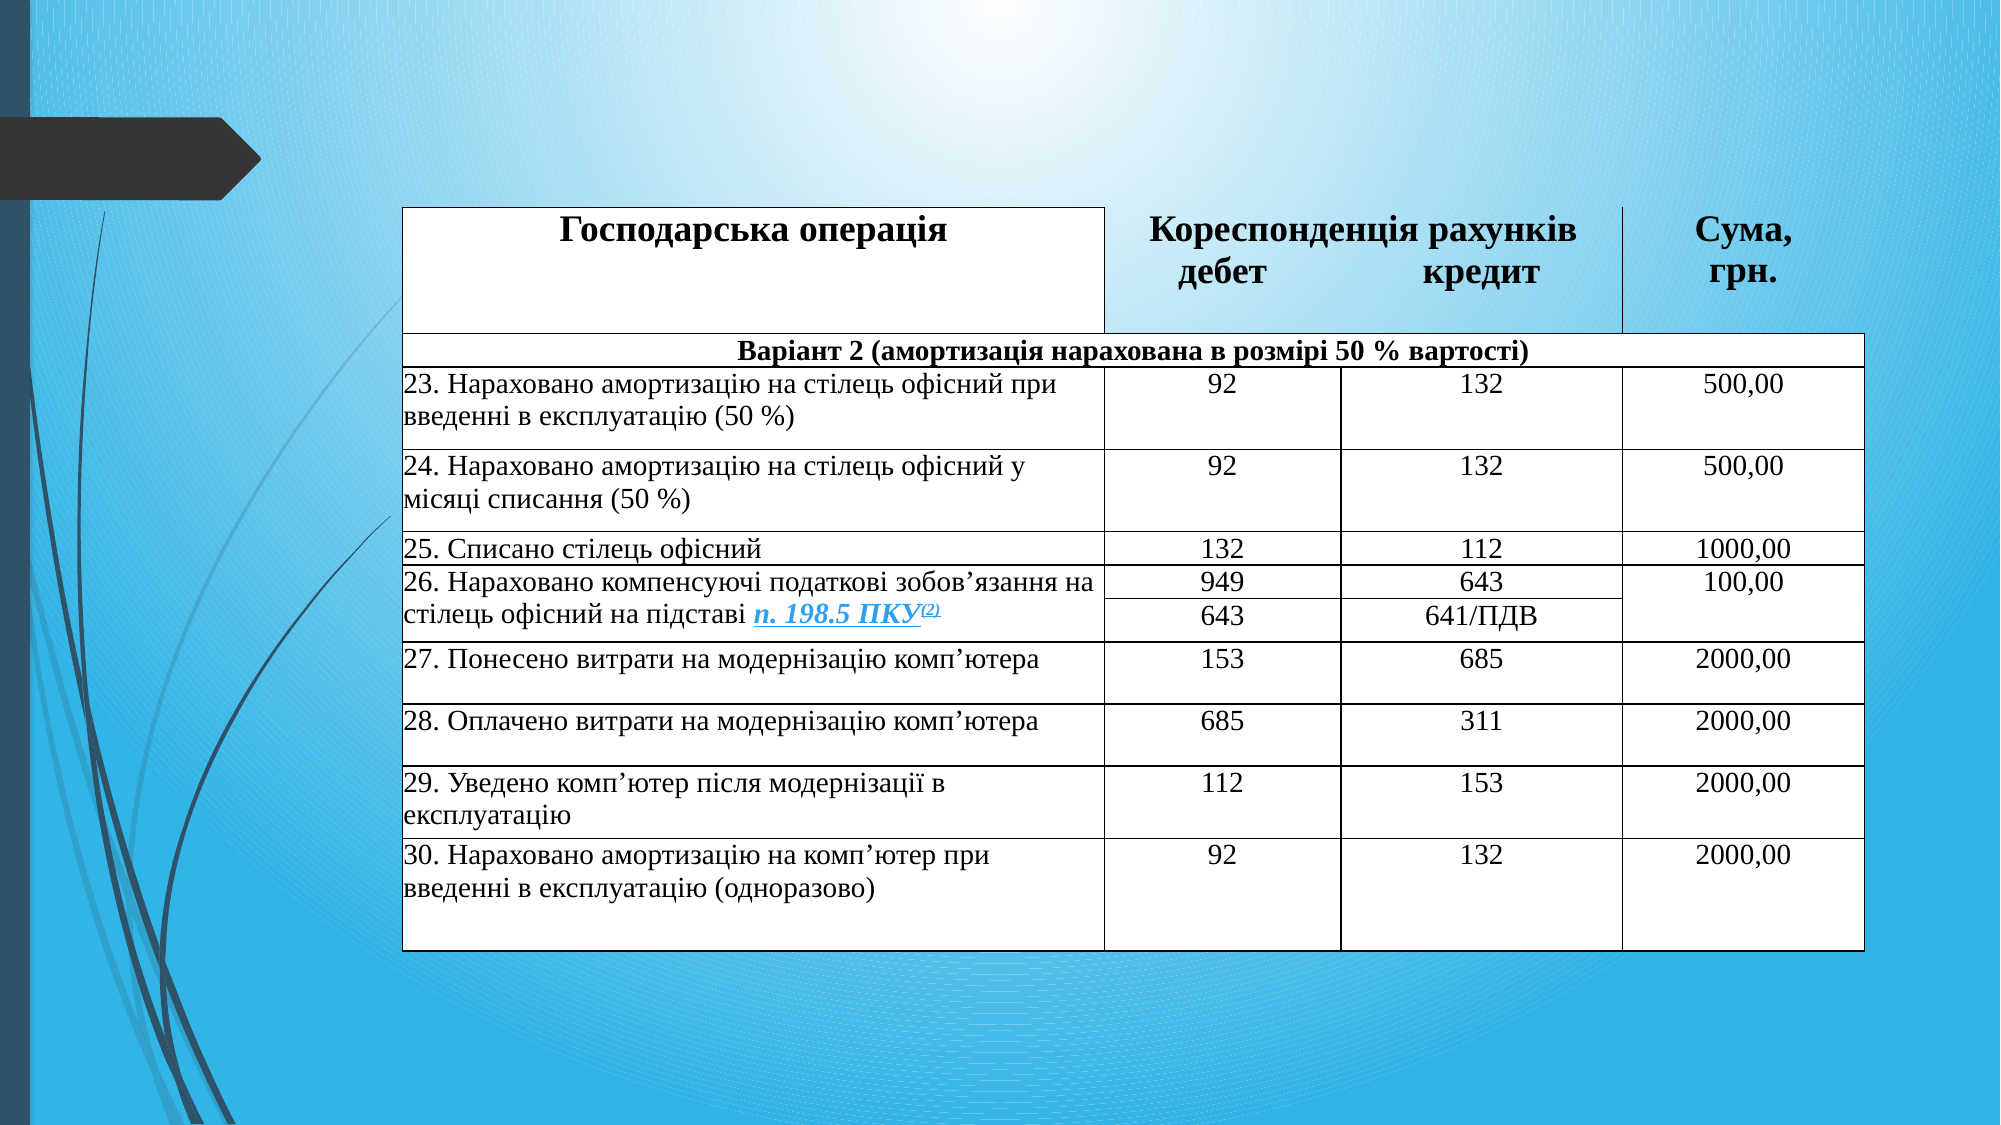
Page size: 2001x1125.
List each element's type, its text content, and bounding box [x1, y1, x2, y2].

table_cell 92 [1105, 450, 1340, 531]
table_cell 2000,00 [1623, 705, 1864, 765]
table_cell 500,00 [1623, 450, 1864, 531]
table_cell 153 [1342, 767, 1622, 838]
table_cell 949 [1105, 566, 1340, 598]
table_cell 92 [1105, 368, 1340, 449]
table_header Господарська операція [403, 208, 1104, 333]
table_cell 641/ПДВ [1342, 599, 1622, 641]
table_cell 643 [1342, 566, 1622, 598]
table_cell 25. Списано стілець офісний [403, 532, 1104, 564]
table_cell дебет [1105, 250, 1341, 333]
table_cell Варіант 2 (амортизація нарахована в розмірі 50 % вартості) [403, 334, 1864, 366]
table_cell 2000,00 [1623, 767, 1864, 838]
table_cell 2000,00 [1623, 643, 1864, 703]
table_cell 112 [1342, 532, 1622, 564]
table_header Сума, грн. [1623, 207, 1864, 333]
table_cell 28. Оплачено витрати на модернізацію комп’ютера [403, 705, 1104, 765]
table_cell 643 [1105, 599, 1340, 641]
table_cell 132 [1342, 450, 1622, 531]
table_cell 23. Нараховано амортизацію на стілець офісний при введенні в експлуатацію (50 %) [403, 368, 1104, 449]
table_cell 29. Уведено комп’ютер після модернізації в експлуатацію [403, 767, 1104, 838]
table_cell 27. Понесено витрати на модернізацію комп’ютера [403, 643, 1104, 703]
table_cell 26. Нараховано компенсуючі податкові зобов’язання на стілець офісний на підставі п. 198.5 ПКУ(2) [403, 566, 1104, 641]
table_cell 132 [1342, 368, 1622, 449]
table_cell 24. Нараховано амортизацію на стілець офісний у місяці списання (50 %) [403, 450, 1104, 531]
table_cell 132 [1105, 532, 1340, 564]
table_cell 500,00 [1623, 368, 1864, 449]
table_cell 1000,00 [1623, 532, 1864, 564]
table_cell кредит [1341, 250, 1622, 333]
table_cell 153 [1105, 643, 1340, 703]
table_cell 112 [1105, 767, 1340, 838]
table_header Кореспонденція рахунків [1105, 207, 1622, 250]
table_cell 100,00 [1623, 566, 1864, 641]
table_cell 311 [1342, 705, 1622, 765]
table_cell 92 [1105, 839, 1340, 950]
table_cell 30. Нараховано амортизацію на комп’ютер при введенні в експлуатацію (одноразово) [403, 839, 1104, 950]
table_cell 132 [1342, 839, 1622, 950]
table_cell 685 [1105, 705, 1340, 765]
table_cell 2000,00 [1623, 839, 1864, 950]
table_cell 685 [1342, 643, 1622, 703]
